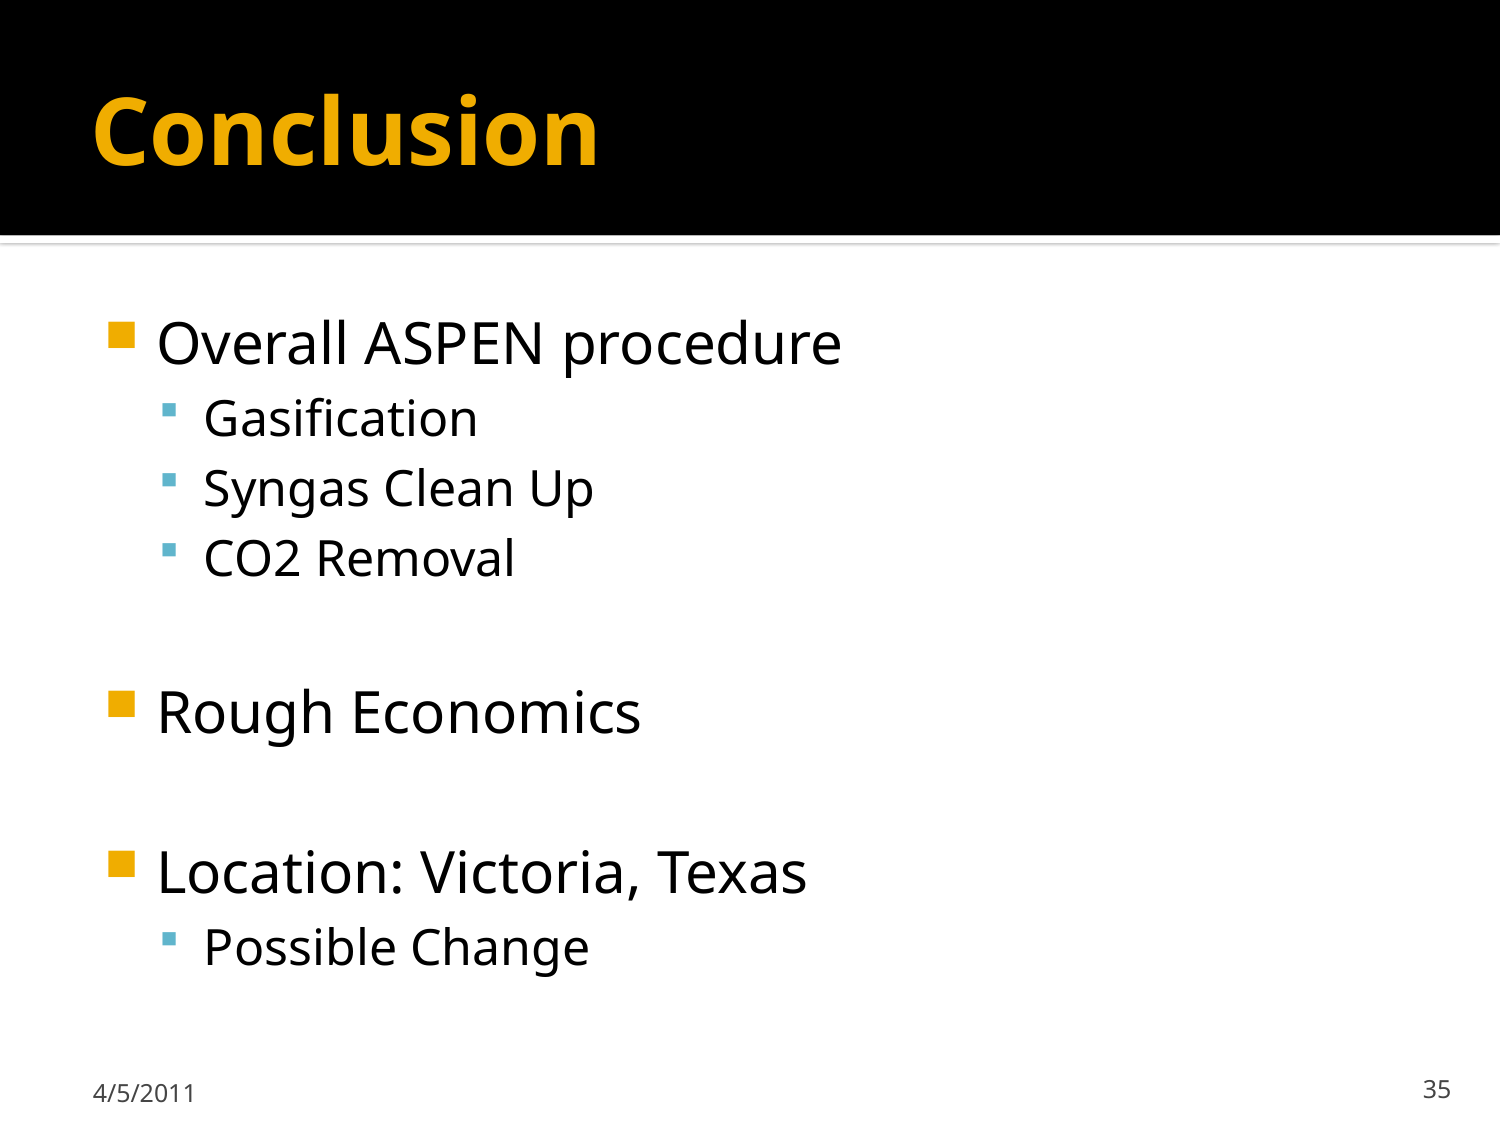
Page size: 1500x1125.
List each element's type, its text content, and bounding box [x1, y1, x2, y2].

title Conclusion [75, 24, 1425, 231]
slide_number 35 [1345, 1062, 1467, 1108]
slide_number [75, 1062, 425, 1108]
list Overall ASPEN procedure Gasification Syngas Clean Up CO2 Removal Rough Economics Location: Victoria, Texas Possible Change [75, 291, 1425, 1050]
